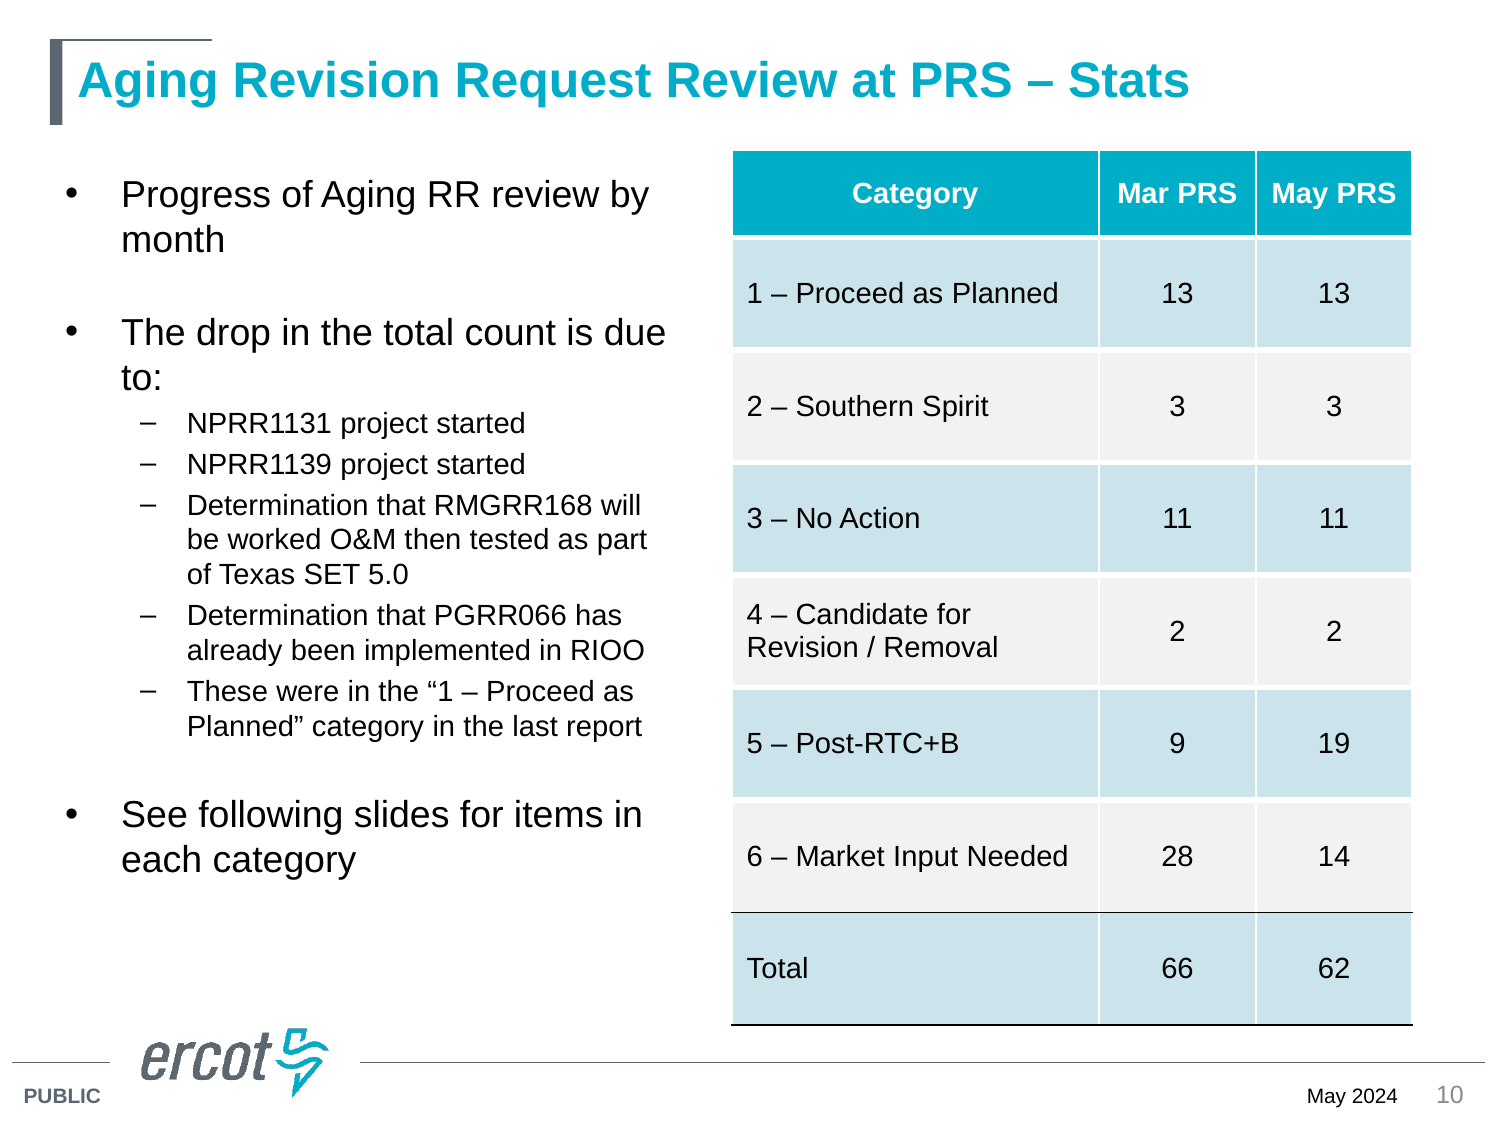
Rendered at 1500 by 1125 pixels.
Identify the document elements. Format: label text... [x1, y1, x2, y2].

title Aging Revision Request Review at PRS – Stats [62, 39, 1313, 125]
table_cell 11 [1257, 465, 1411, 572]
table_header May PRS [1257, 151, 1411, 235]
table_cell 11 [1100, 465, 1255, 572]
table_cell 2 [1257, 578, 1411, 685]
table_cell 5 – Post-RTC+B [733, 690, 1098, 797]
table_header Category [733, 151, 1098, 235]
table_cell 4 – Candidate for Revision / Removal [733, 578, 1098, 685]
table_cell Total [733, 913, 1098, 1024]
table_cell 9 [1100, 690, 1255, 797]
table_cell 66 [1100, 913, 1255, 1024]
table_cell 2 – Southern Spirit [733, 353, 1098, 460]
picture [137, 1025, 332, 1100]
table_cell 14 [1257, 803, 1411, 912]
table_cell 13 [1100, 240, 1255, 347]
table_cell 3 – No Action [733, 465, 1098, 572]
table_cell 28 [1100, 803, 1255, 912]
table_cell 19 [1257, 690, 1411, 797]
table_cell 2 [1100, 578, 1255, 685]
table_cell 62 [1257, 913, 1411, 1024]
slide_number 10 [1412, 1076, 1488, 1112]
table_cell 13 [1257, 240, 1411, 347]
list Progress of Aging RR review by month The drop in the total count is due to: NPRR1131 project started NPRR1139 project started Determination that RMGRR168 will be worked O&M then tested as part of Texas SET 5.0 Determination that PGRR066 has already been implemented in RIOO These were in the “1 – Proceed as Planned” category in the last report See following slides for items in each category [50, 162, 688, 1025]
table_header Mar PRS [1100, 151, 1255, 235]
table_cell 6 – Market Input Needed [733, 803, 1098, 912]
table_cell 3 [1100, 353, 1255, 460]
table_cell 1 – Proceed as Planned [733, 240, 1098, 347]
table_cell 3 [1257, 353, 1411, 460]
